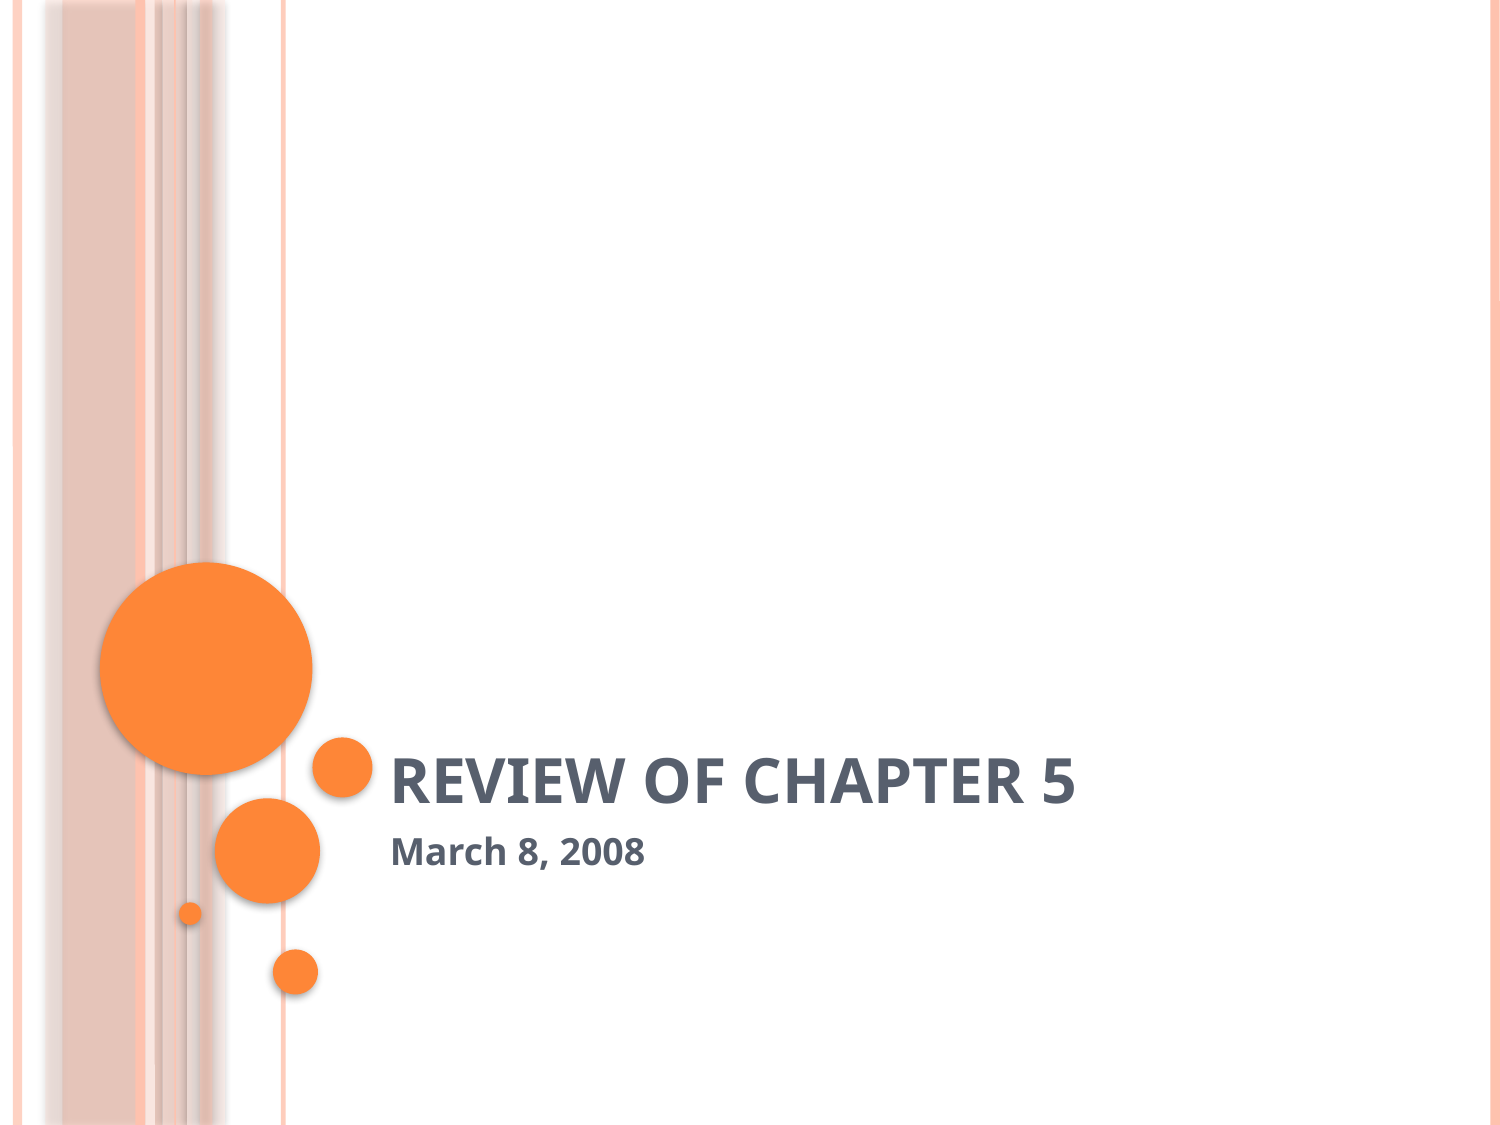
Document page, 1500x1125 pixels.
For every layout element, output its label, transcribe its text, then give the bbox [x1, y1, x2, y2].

title Review of Chapter 5 [375, 512, 1388, 820]
subtitle March 8, 2008 [375, 820, 1388, 1046]
